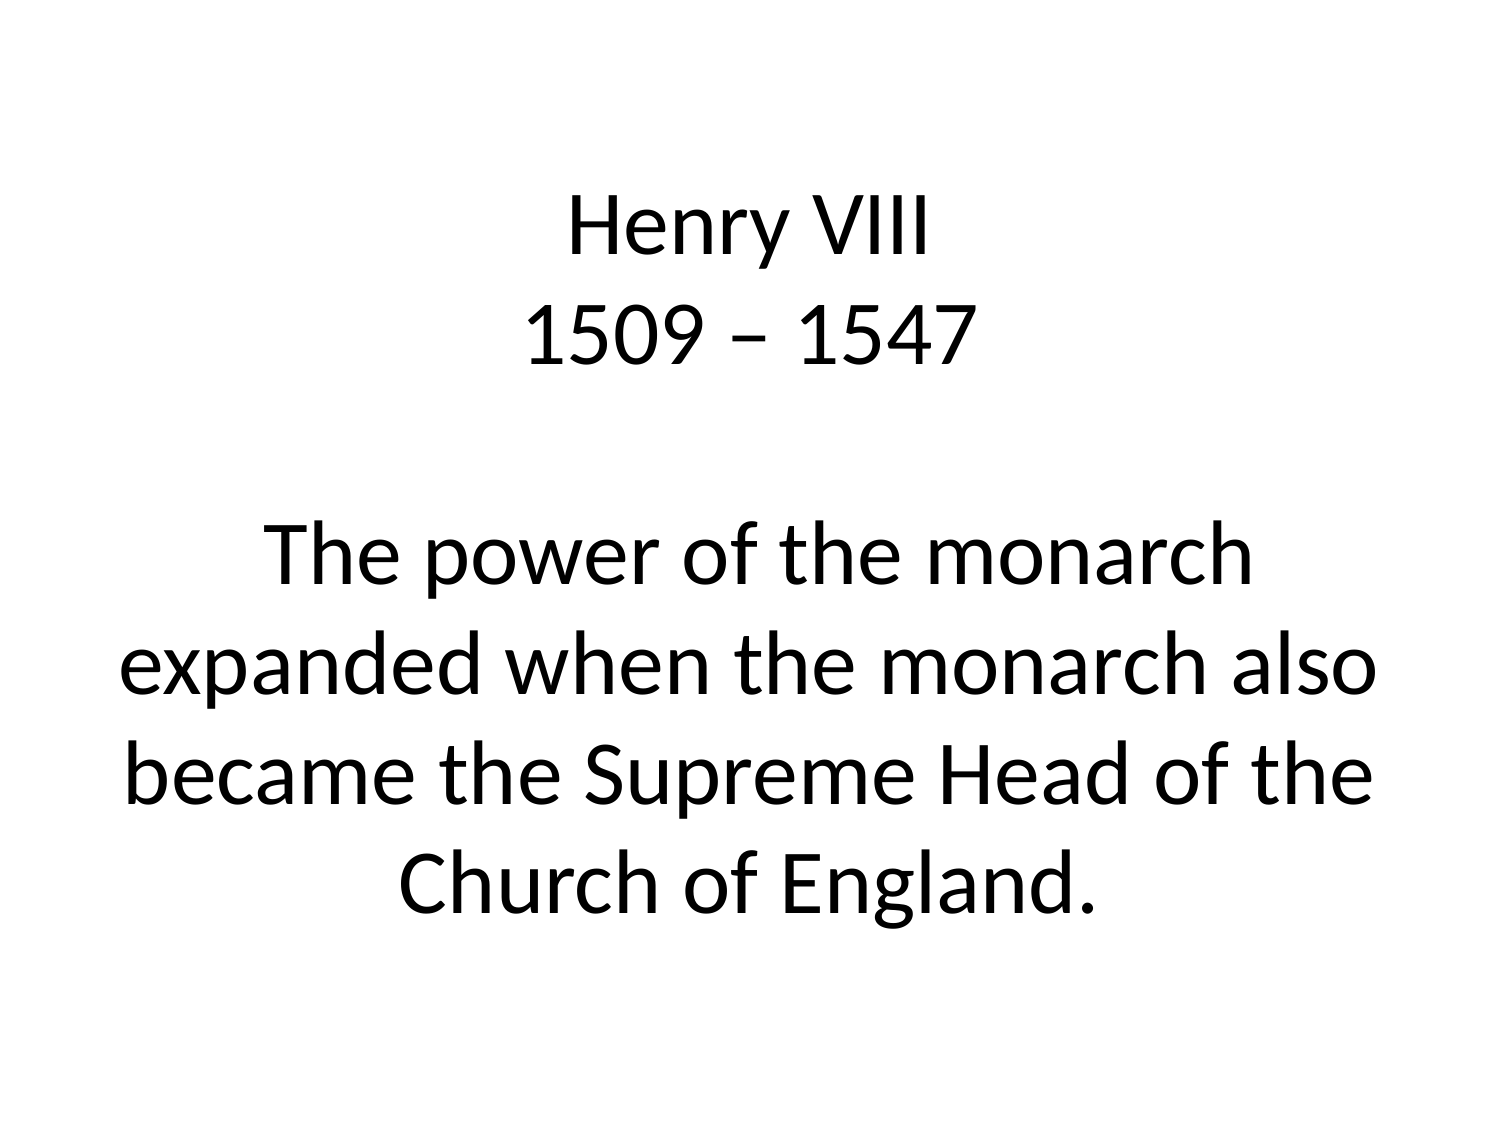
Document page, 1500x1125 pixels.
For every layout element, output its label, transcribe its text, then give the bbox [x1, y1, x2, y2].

title Henry VIII 1509 – 1547 The power of the monarch expanded when the monarch also became the Supreme Head of the Church of England. [74, 44, 1426, 1051]
